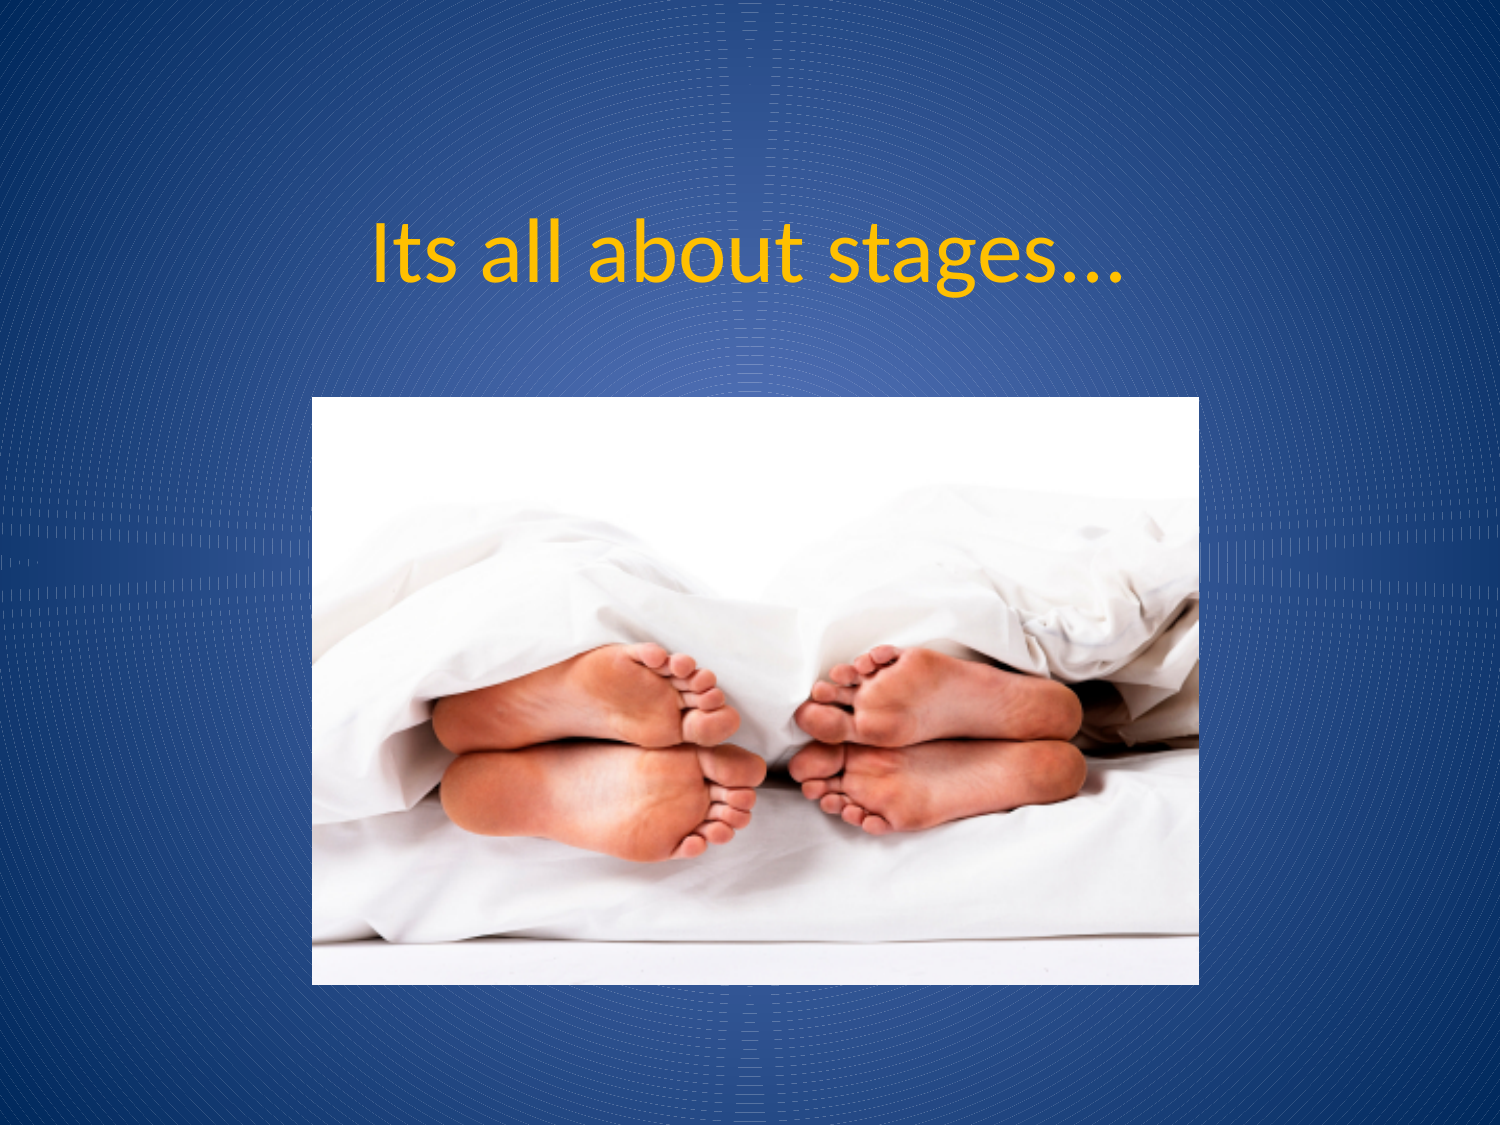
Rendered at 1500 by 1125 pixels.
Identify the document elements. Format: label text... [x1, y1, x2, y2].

title Its all about stages... [112, 125, 1388, 367]
picture [312, 396, 1199, 985]
